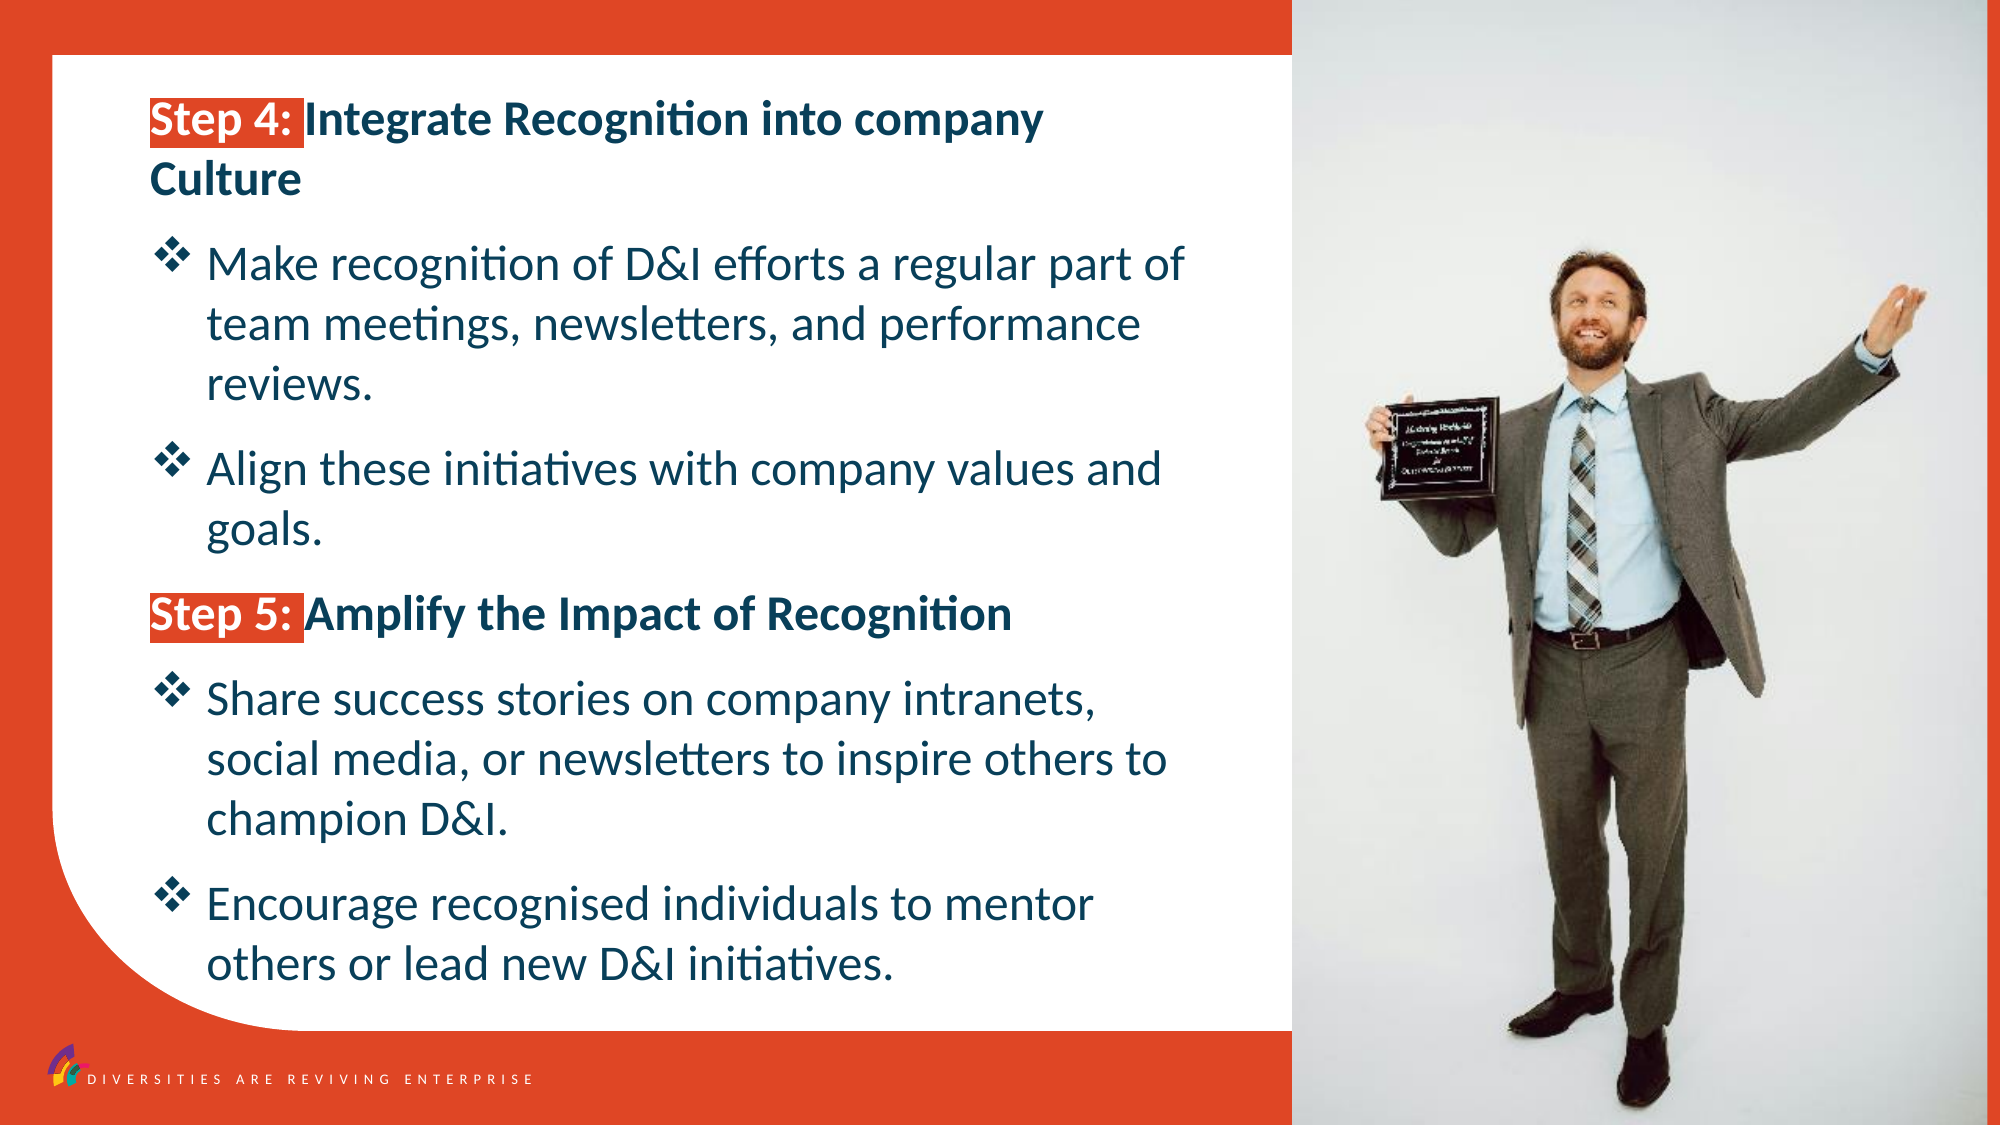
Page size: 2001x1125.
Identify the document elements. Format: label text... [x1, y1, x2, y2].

list Step 4: Integrate Recognition into company Culture Make recognition of D&I efforts a regular part of team meetings, newsletters, and performance reviews. Align these initiatives with company values and goals. Step 5: Amplify the Impact of Recognition Share success stories on company intranets, social media, or newsletters to inspire others to champion D&I. Encourage recognised individuals to mentor others or lead new D&I initiatives. [135, 78, 1211, 710]
picture [1292, 0, 1988, 1125]
